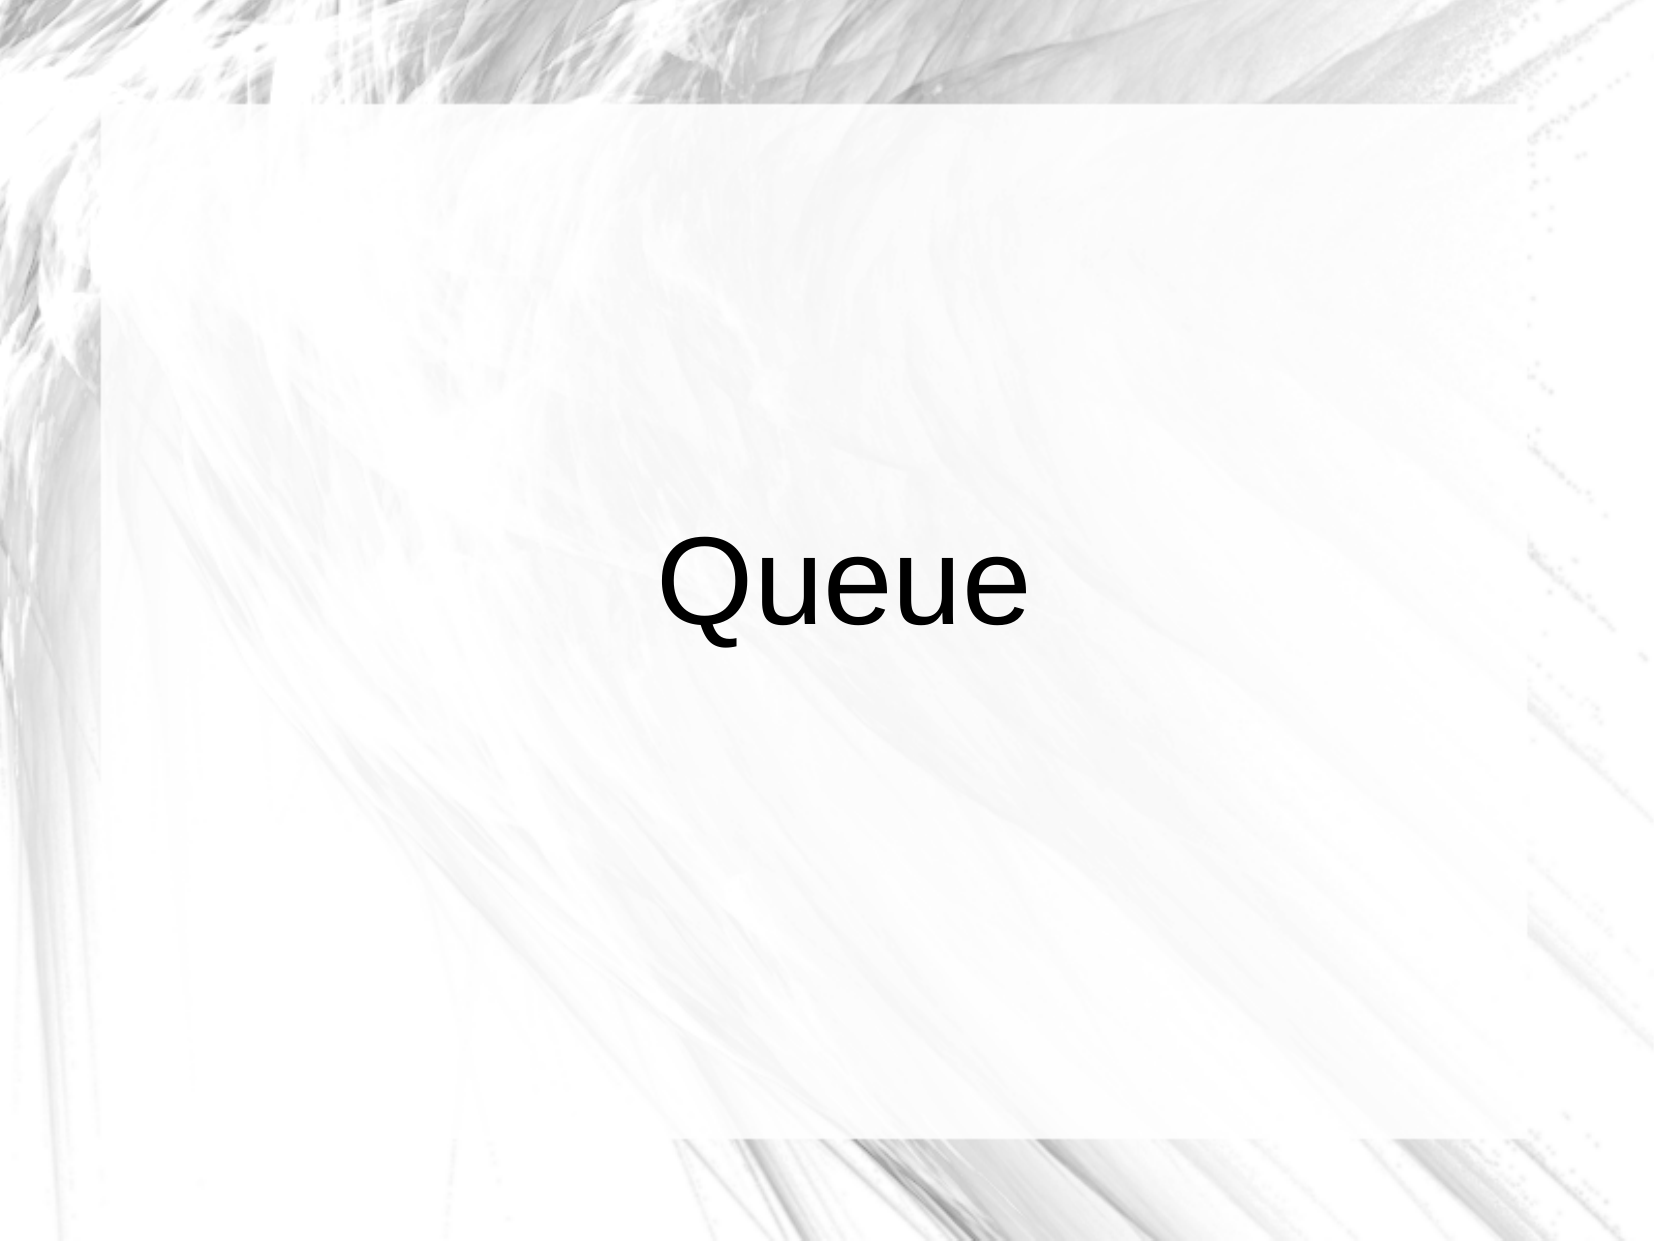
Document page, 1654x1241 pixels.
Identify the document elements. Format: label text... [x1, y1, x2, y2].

picture [0, 0, 1654, 1241]
list Queue [118, 319, 1571, 1102]
